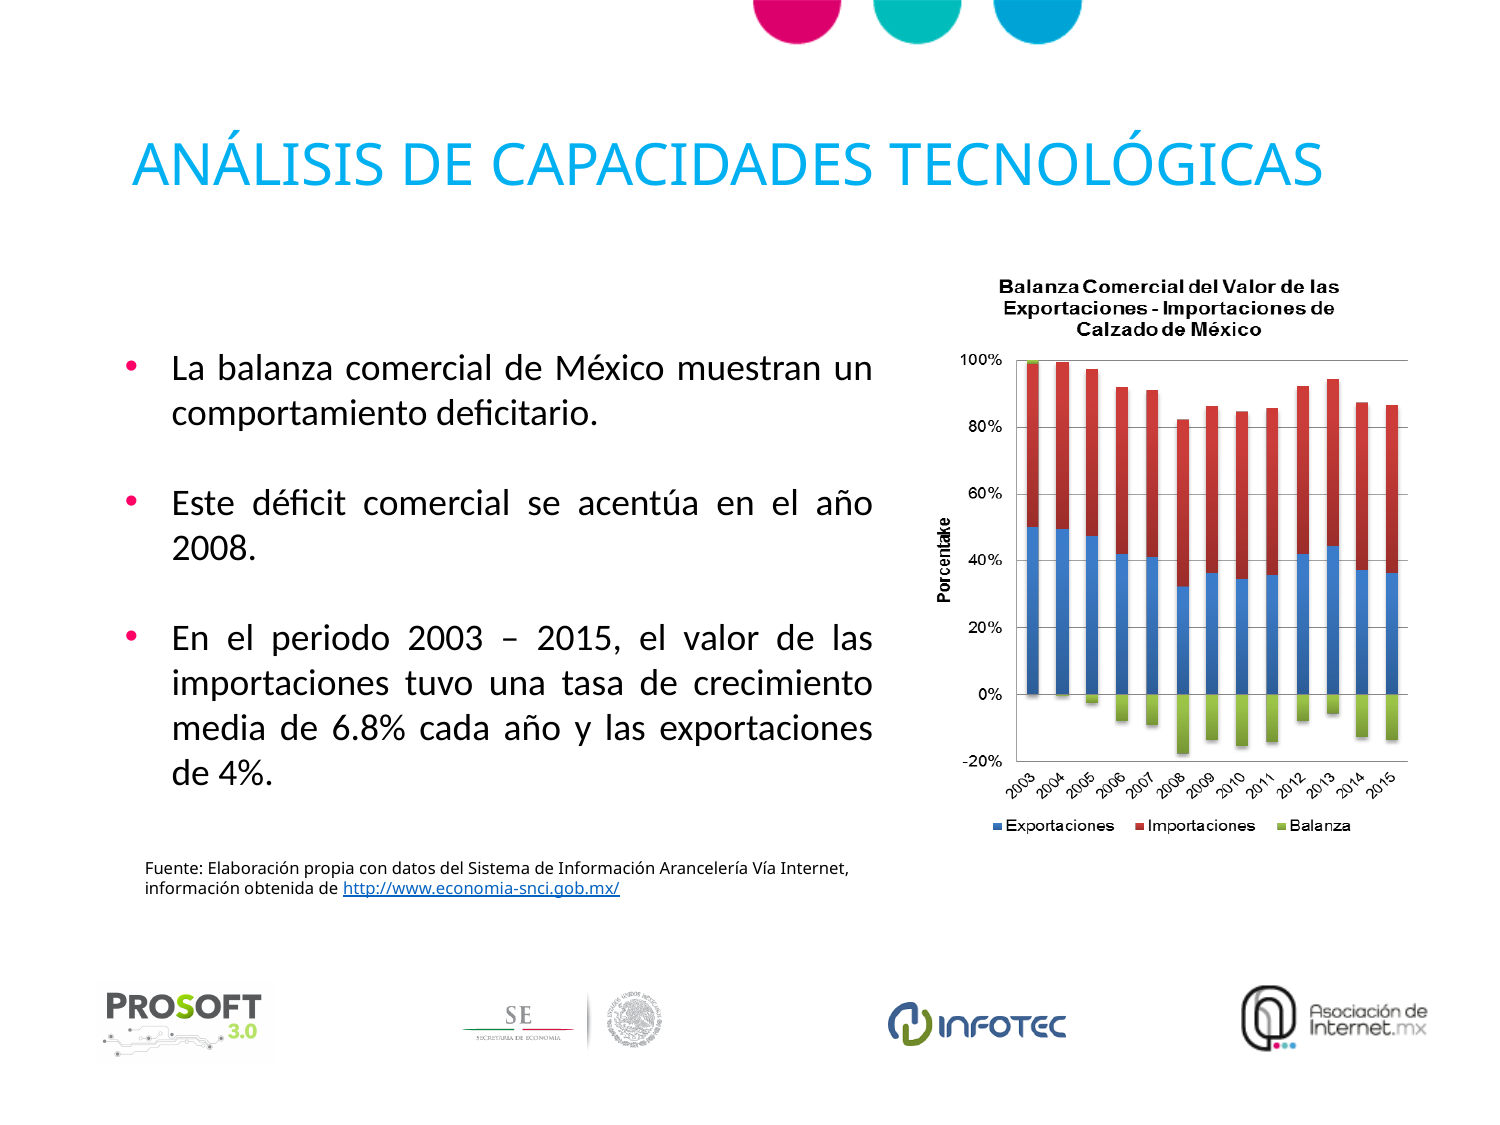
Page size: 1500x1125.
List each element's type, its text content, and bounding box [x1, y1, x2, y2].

picture [0, 0, 1500, 1125]
text_box La balanza comercial de México muestran un comportamiento deficitario. Este déficit comercial se acentúa en el año 2008. En el periodo 2003 – 2015, el valor de las importaciones tuvo una tasa de crecimiento media de 6.8% cada año y las exportaciones de 4%. [110, 335, 889, 801]
title ANÁLISIS DE CAPACIDADES TECNOLÓGICAS [117, 57, 1445, 276]
text_box Fuente: Elaboración propia con datos del Sistema de Información Arancelería Vía Internet, información obtenida de http://www.economia-snci.gob.mx/ [130, 850, 1408, 953]
